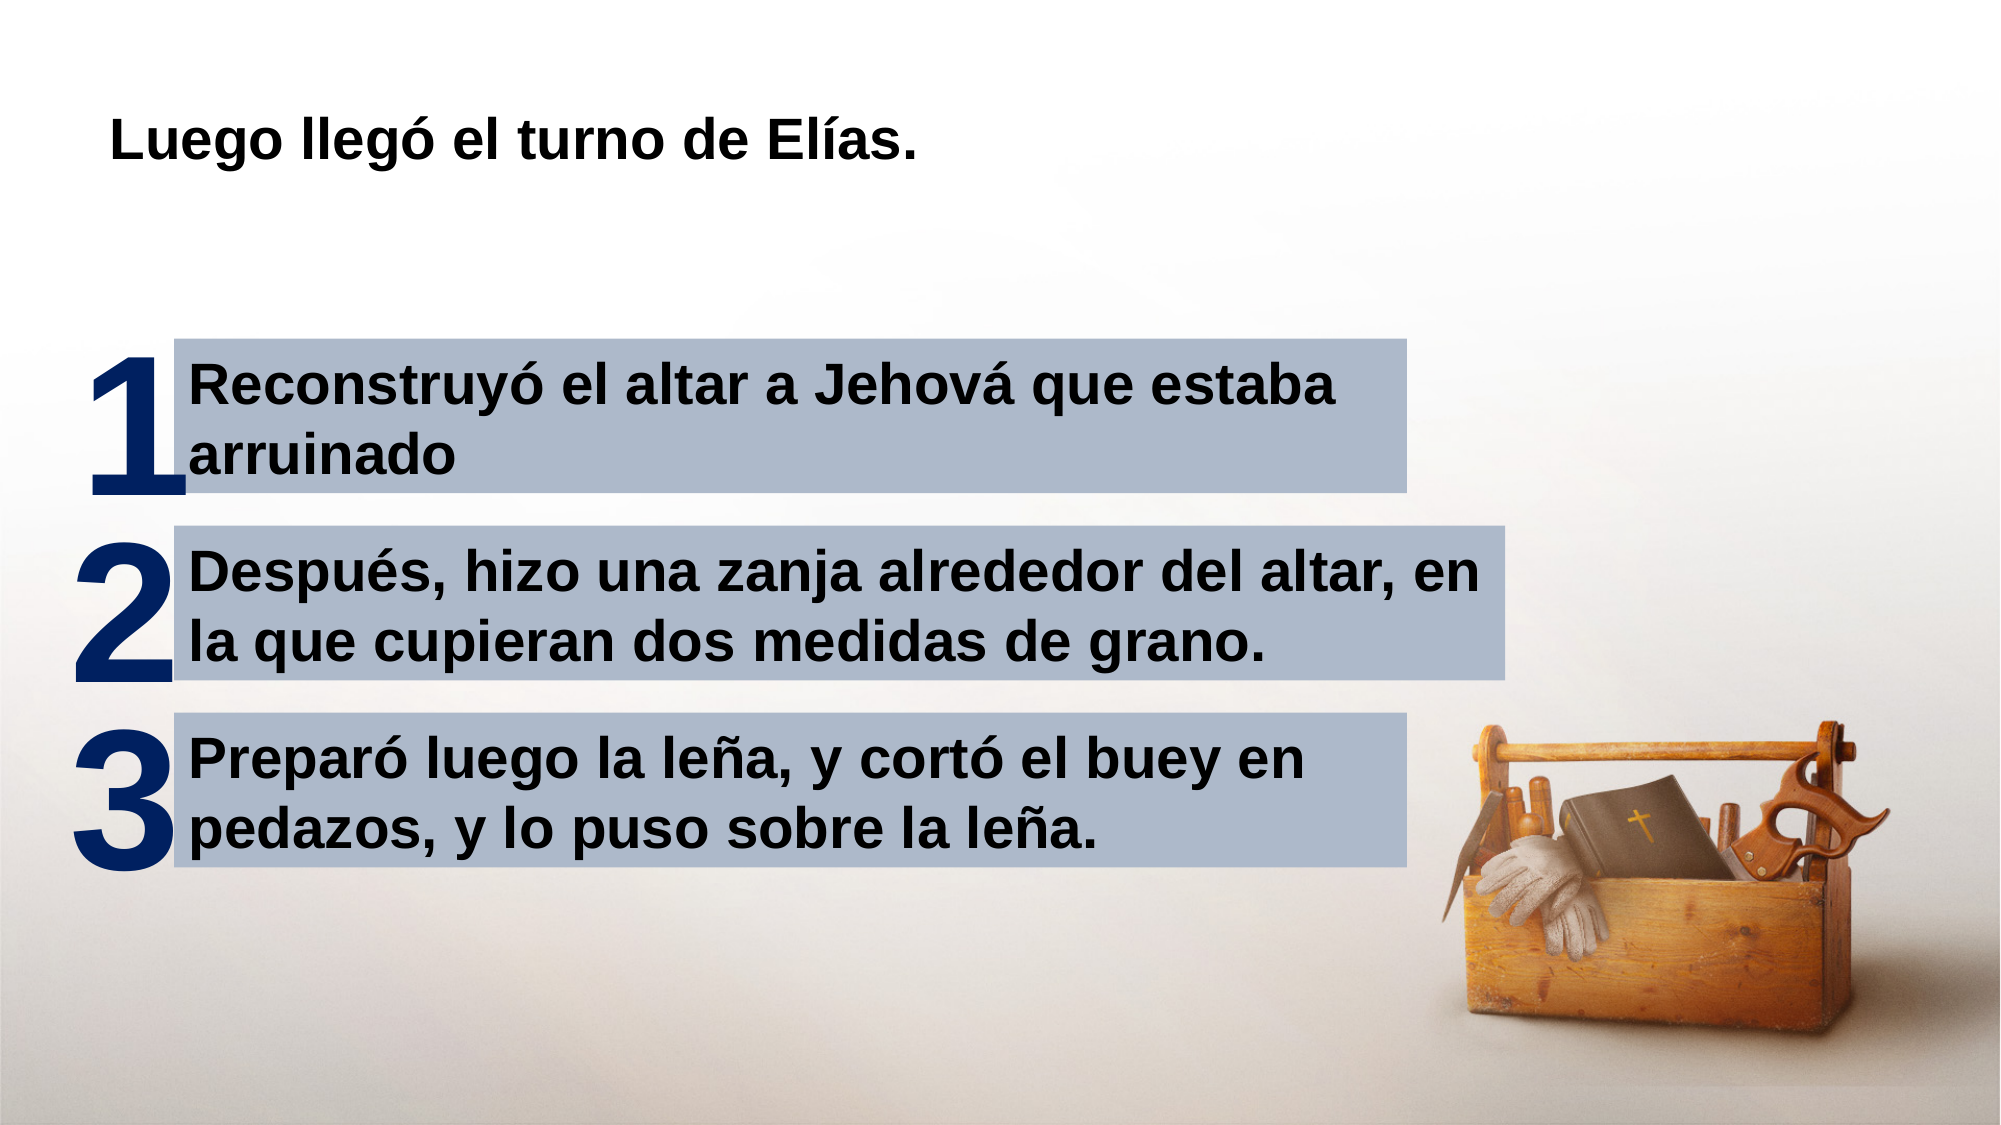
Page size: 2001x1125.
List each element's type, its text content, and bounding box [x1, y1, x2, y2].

picture [0, 0, 2001, 1125]
text_box Después, hizo una zanja alrededor del altar, en la que cupieran dos medidas de grano. [174, 525, 1506, 681]
text_box Preparó luego la leña, y cortó el buey en pedazos, y lo puso sobre la leña. [174, 712, 1407, 868]
text_box Reconstruyó el altar a Jehová que estaba arruinado [174, 338, 1407, 494]
text_box 3 [55, 662, 149, 917]
text_box Luego llegó el turno de Elías. [94, 93, 1328, 179]
text_box 2 [55, 475, 149, 662]
text_box 1 [65, 288, 159, 543]
